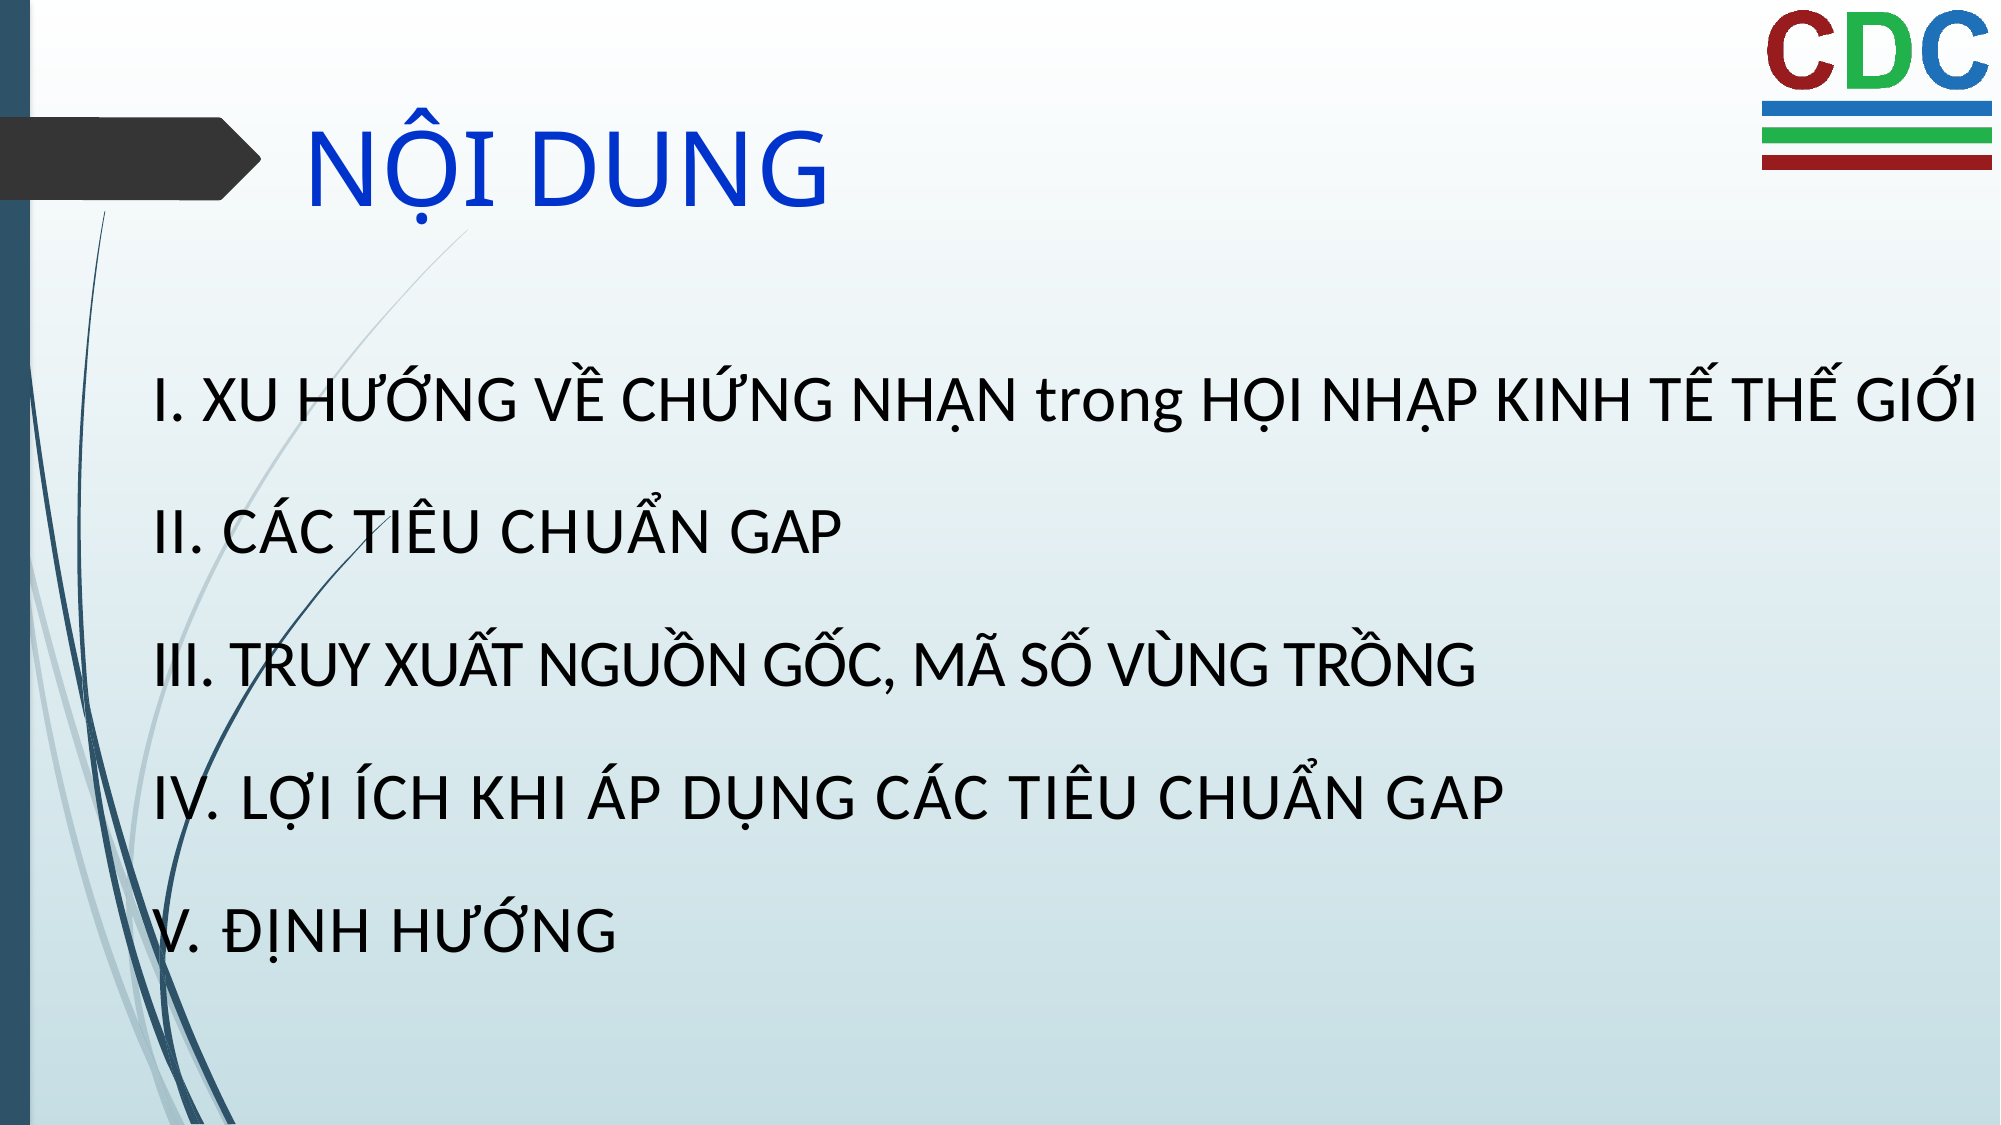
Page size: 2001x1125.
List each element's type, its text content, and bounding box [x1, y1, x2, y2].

title NỘI DUNG [300, 99, 1278, 291]
text_box I. XU HƯỚNG VỀ CHỨNG NHẬN trong HỘI NHẬP KINH TẾ THẾ GIỚI II. CÁC TIÊU CHUẨN GAP III. TRUY XUẤT NGUỒN GỐC, MÃ SỐ VÙNG TRỒNG IV. LỢI ÍCH KHI ÁP DỤNG CÁC TIÊU CHUẨN GAP V. ĐỊNH HƯỚNG [150, 299, 1988, 966]
picture [1762, 10, 1992, 170]
